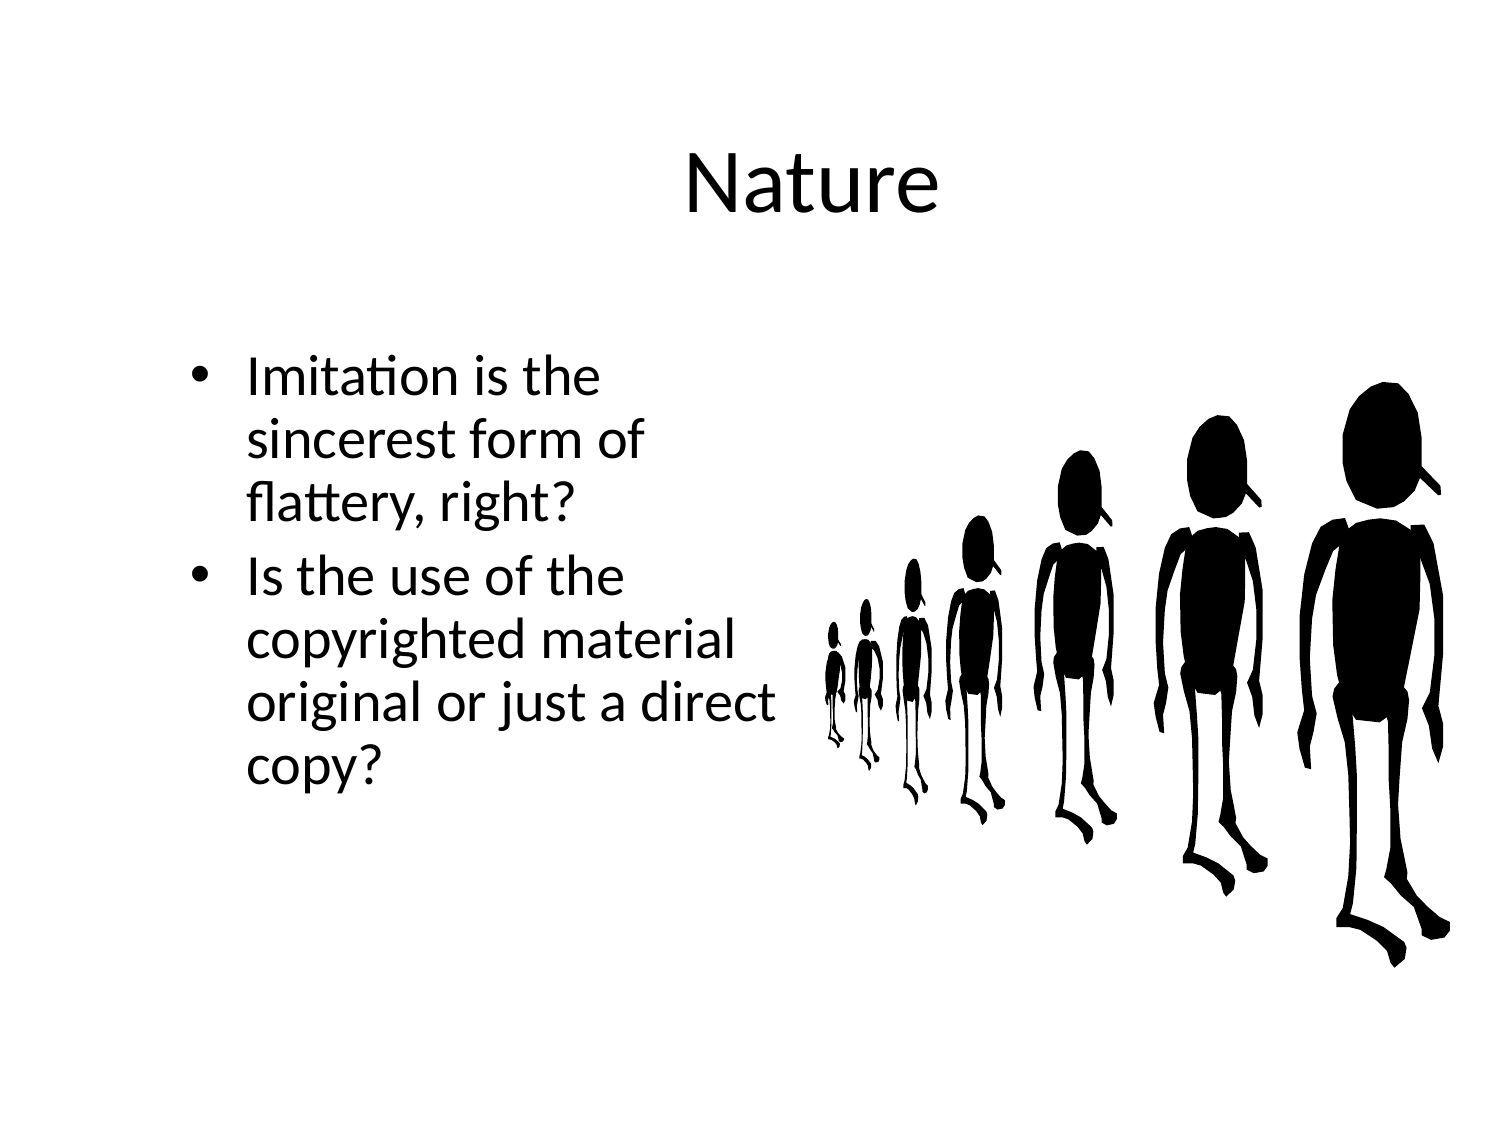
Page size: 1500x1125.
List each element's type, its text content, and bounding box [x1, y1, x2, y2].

list Imitation is the sincerest form of flattery, right? Is the use of the copyrighted material original or just a direct copy? [174, 337, 800, 813]
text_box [824, 381, 1451, 969]
title Nature [174, 89, 1450, 263]
